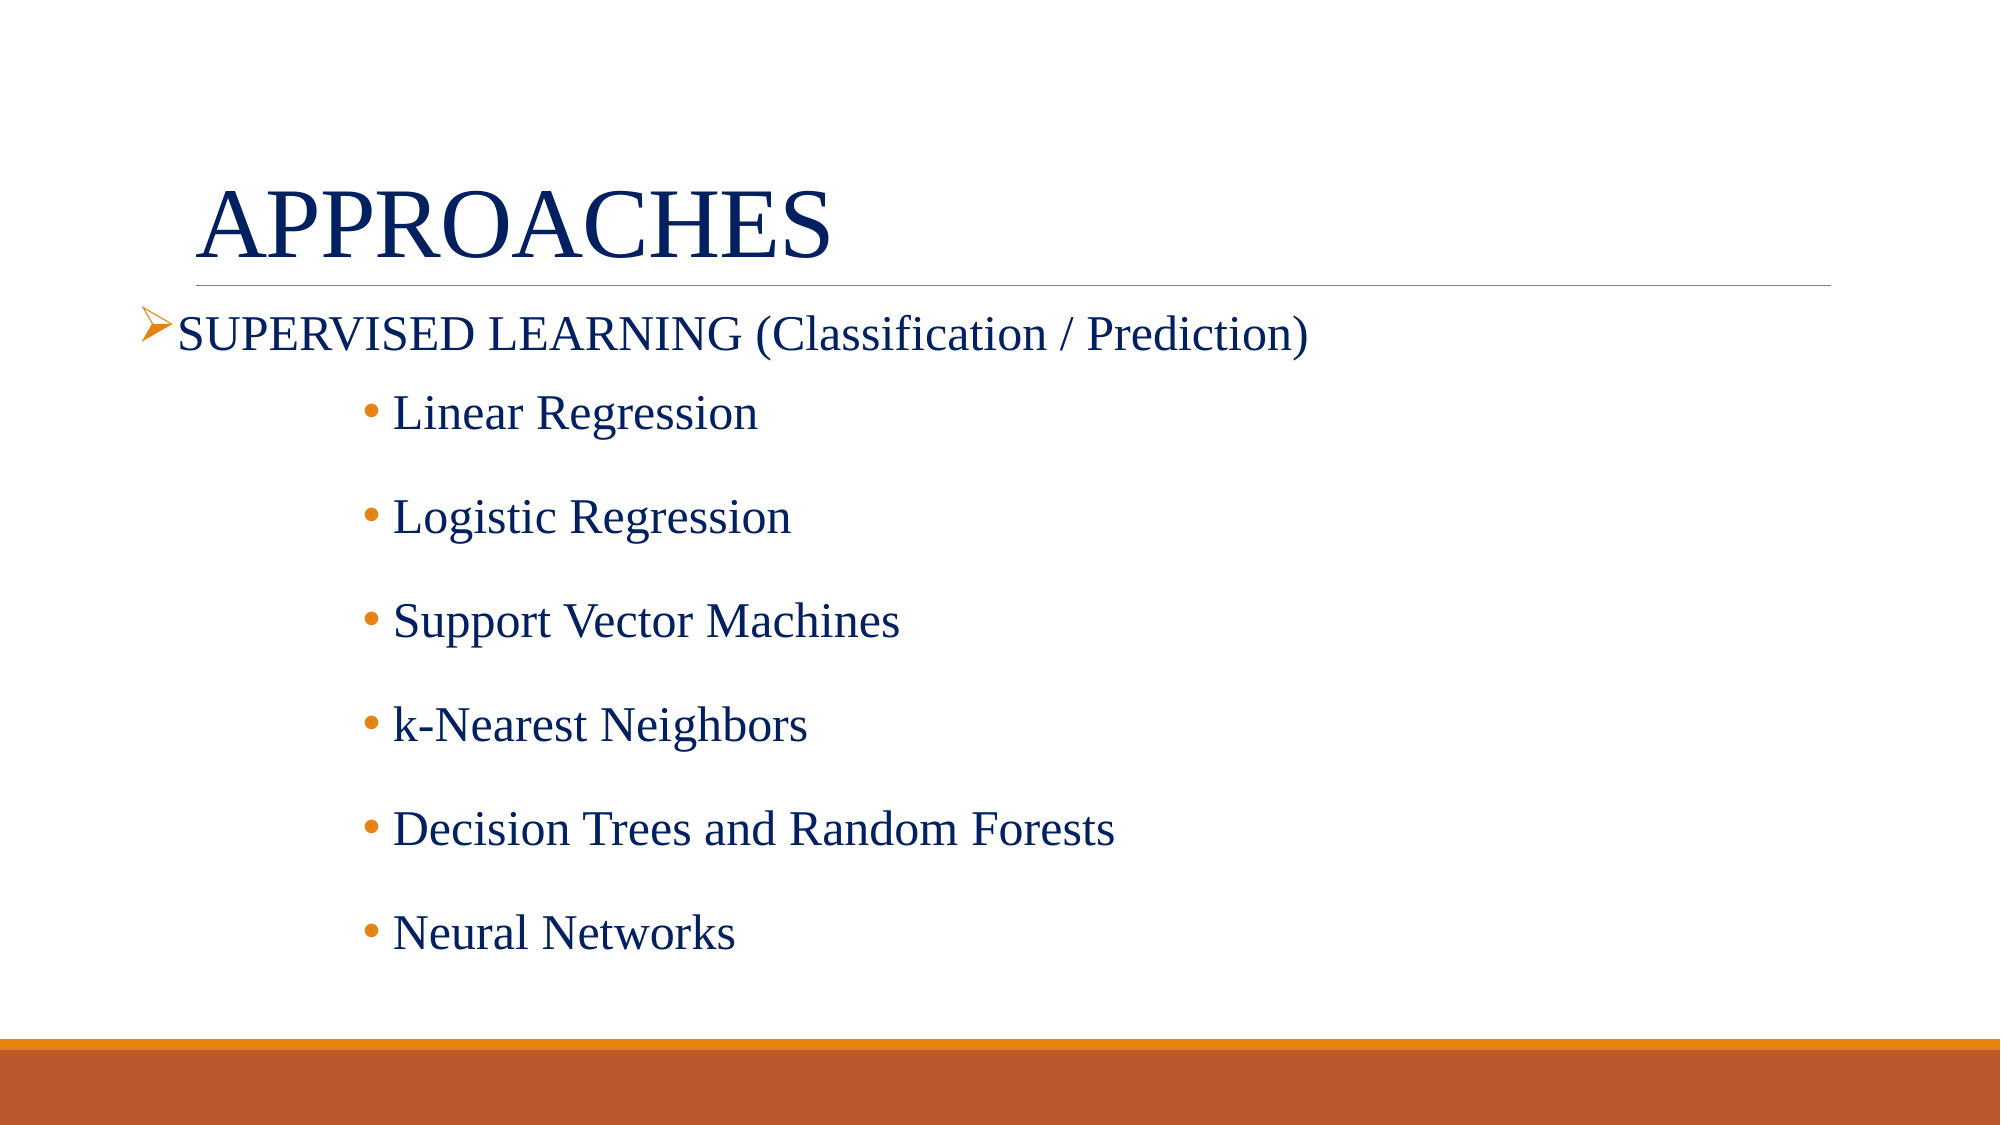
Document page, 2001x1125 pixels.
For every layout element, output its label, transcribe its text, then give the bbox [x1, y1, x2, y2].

title APPROACHES [180, 47, 1830, 285]
list SUPERVISED LEARNING (Classification / Prediction) Linear Regression Logistic Regression Support Vector Machines k-Nearest Neighbors Decision Trees and Random Forests Neural Networks [137, 299, 1863, 1046]
